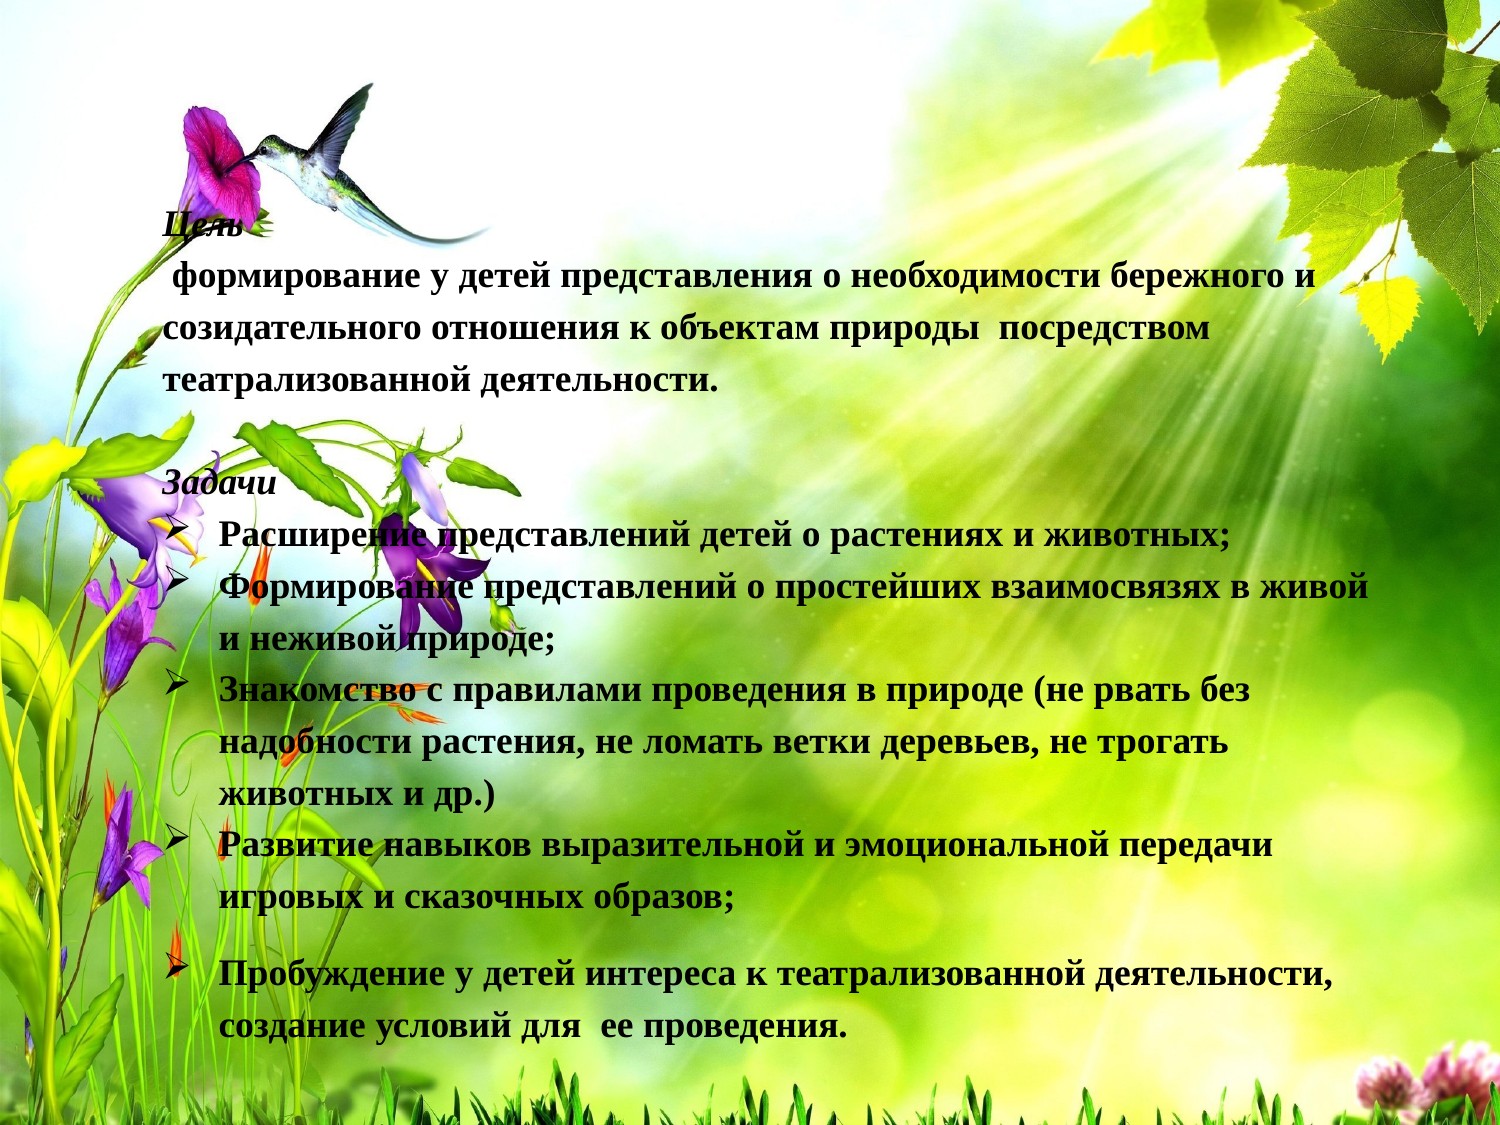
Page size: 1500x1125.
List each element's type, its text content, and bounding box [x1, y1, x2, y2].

picture [0, 0, 1500, 1125]
text_box Цель формирование у детей представления о необходимости бережного и созидательного отношения к объектам природы посредством театрализованной деятельности. Задачи Расширение представлений детей о растениях и животных; Формирование представлений о простейших взаимосвязях в живой и неживой природе; Знакомство с правилами проведения в природе (не рвать без надобности растения, не ломать ветки деревьев, не трогать животных и др.) Развитие навыков выразительной и эмоциональной передачи игровых и сказочных образов; Пробуждение у детей интереса к театрализованной деятельности, создание условий для ее проведения. [147, 184, 1412, 1052]
